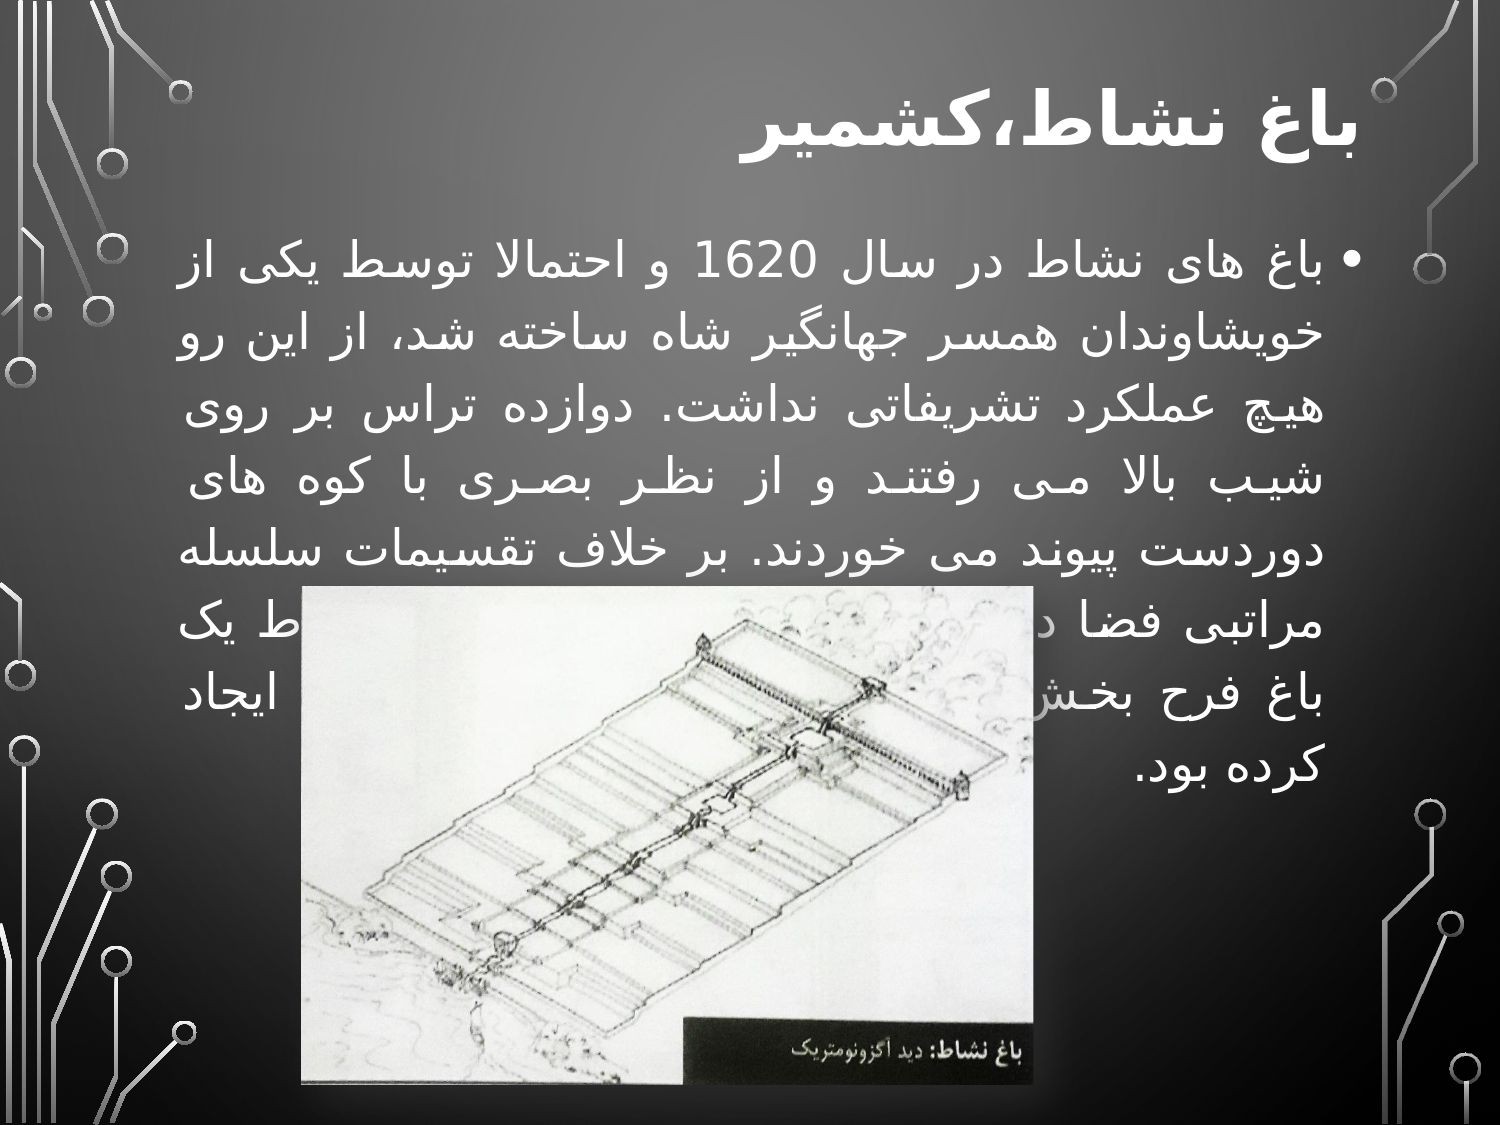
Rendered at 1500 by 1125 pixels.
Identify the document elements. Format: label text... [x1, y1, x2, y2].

list باغ های نشاط در سال 1620 و احتمالا توسط یکی از خویشاوندان همسر جهانگیر شاه ساخته شد، از این رو هیچ عملکرد تشریفاتی نداشت. دوازده تراس بر روی شیب بالا می رفتند و از نظر بصری با کوه های دوردست پیوند می خوردند. بر خلاف تقسیمات سلسله مراتبی فضا در شالامار، تراس بندی های باغ نشاط یک باغ فرح بخش بزرگ یا اندرونی مجزا در بالا را ایجاد کرده بود. [159, 208, 1379, 790]
title باغ نشاط،کشمیر [159, 0, 1379, 208]
picture [300, 585, 1034, 1086]
